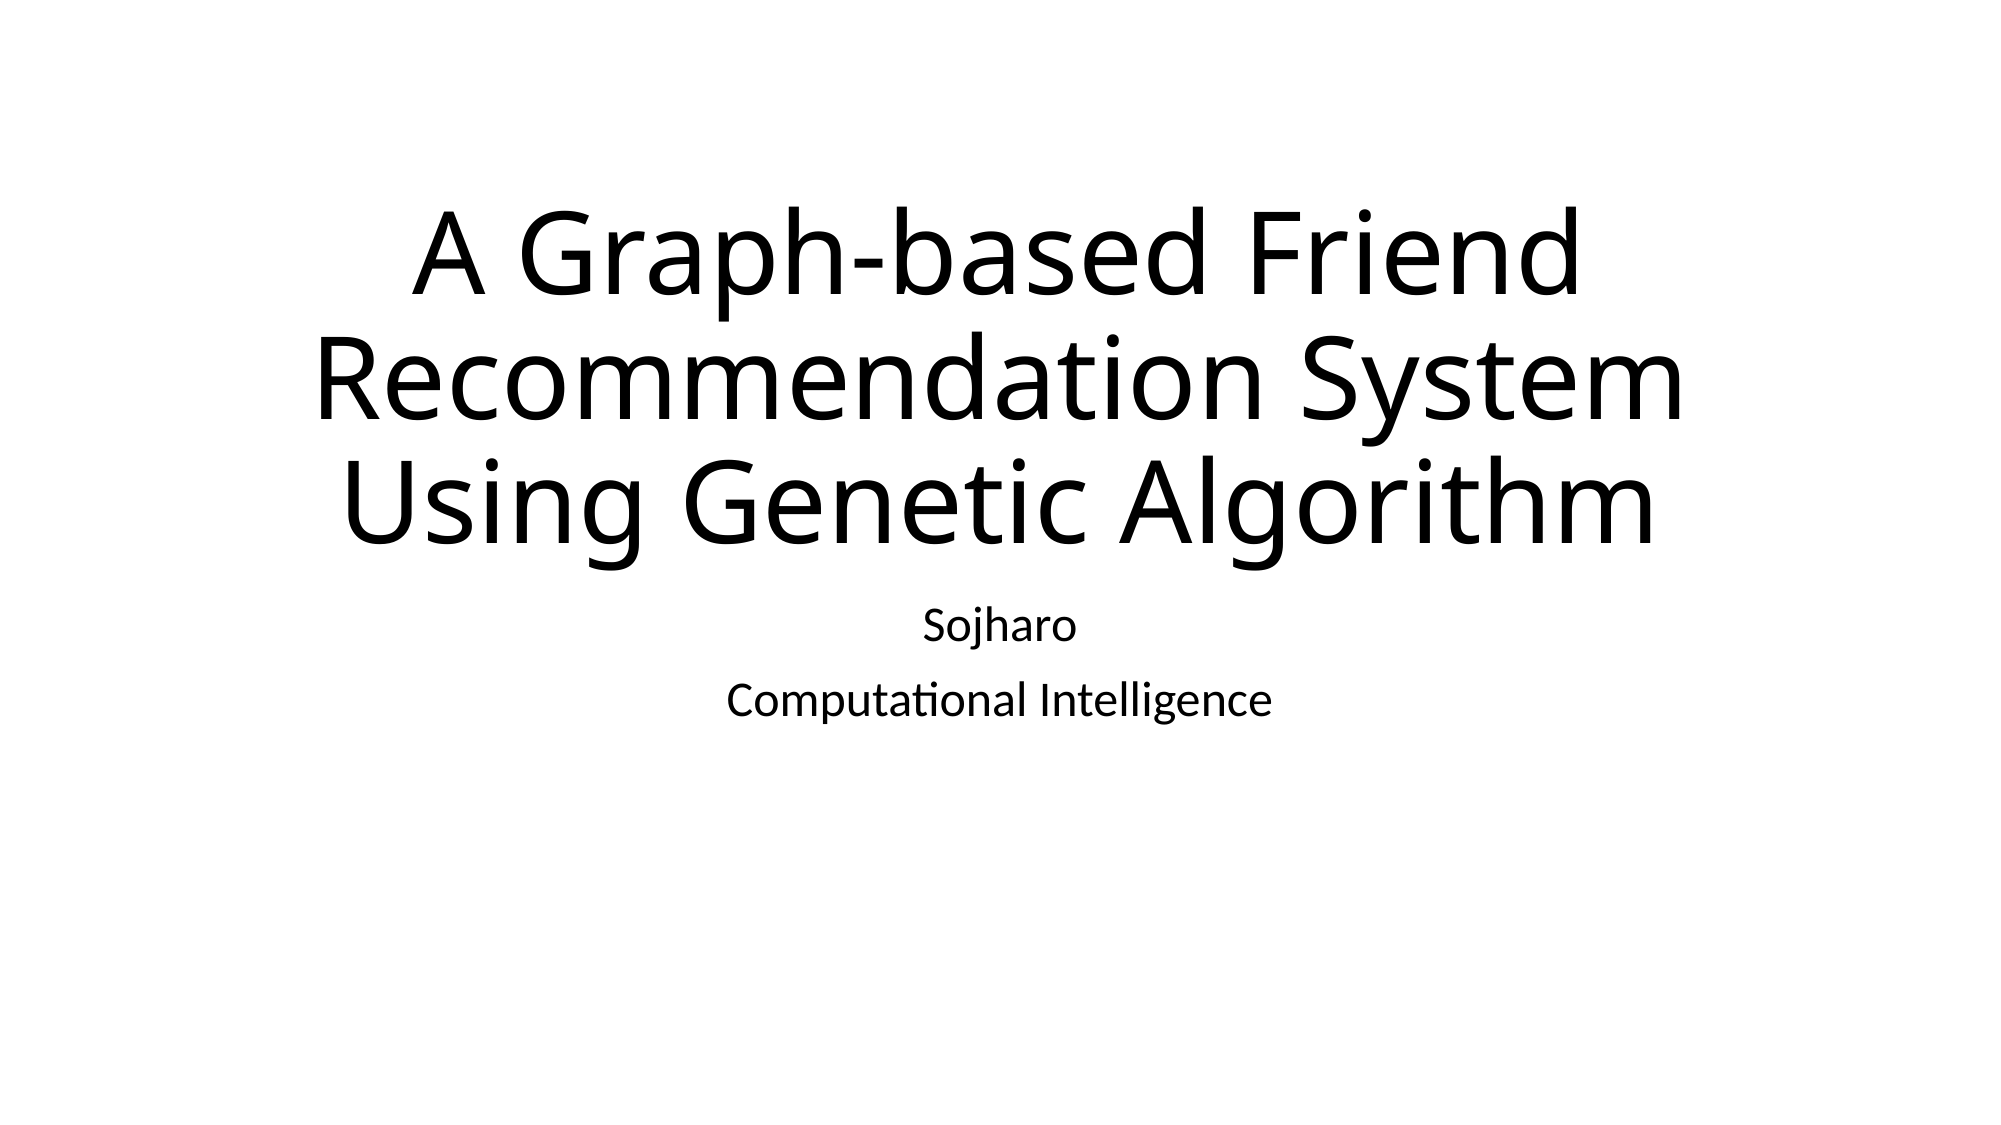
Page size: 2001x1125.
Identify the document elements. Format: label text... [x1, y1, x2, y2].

subtitle Sojharo Computational Intelligence [249, 590, 1750, 863]
title A Graph-based Friend Recommendation System Using Genetic Algorithm [249, 184, 1750, 576]
